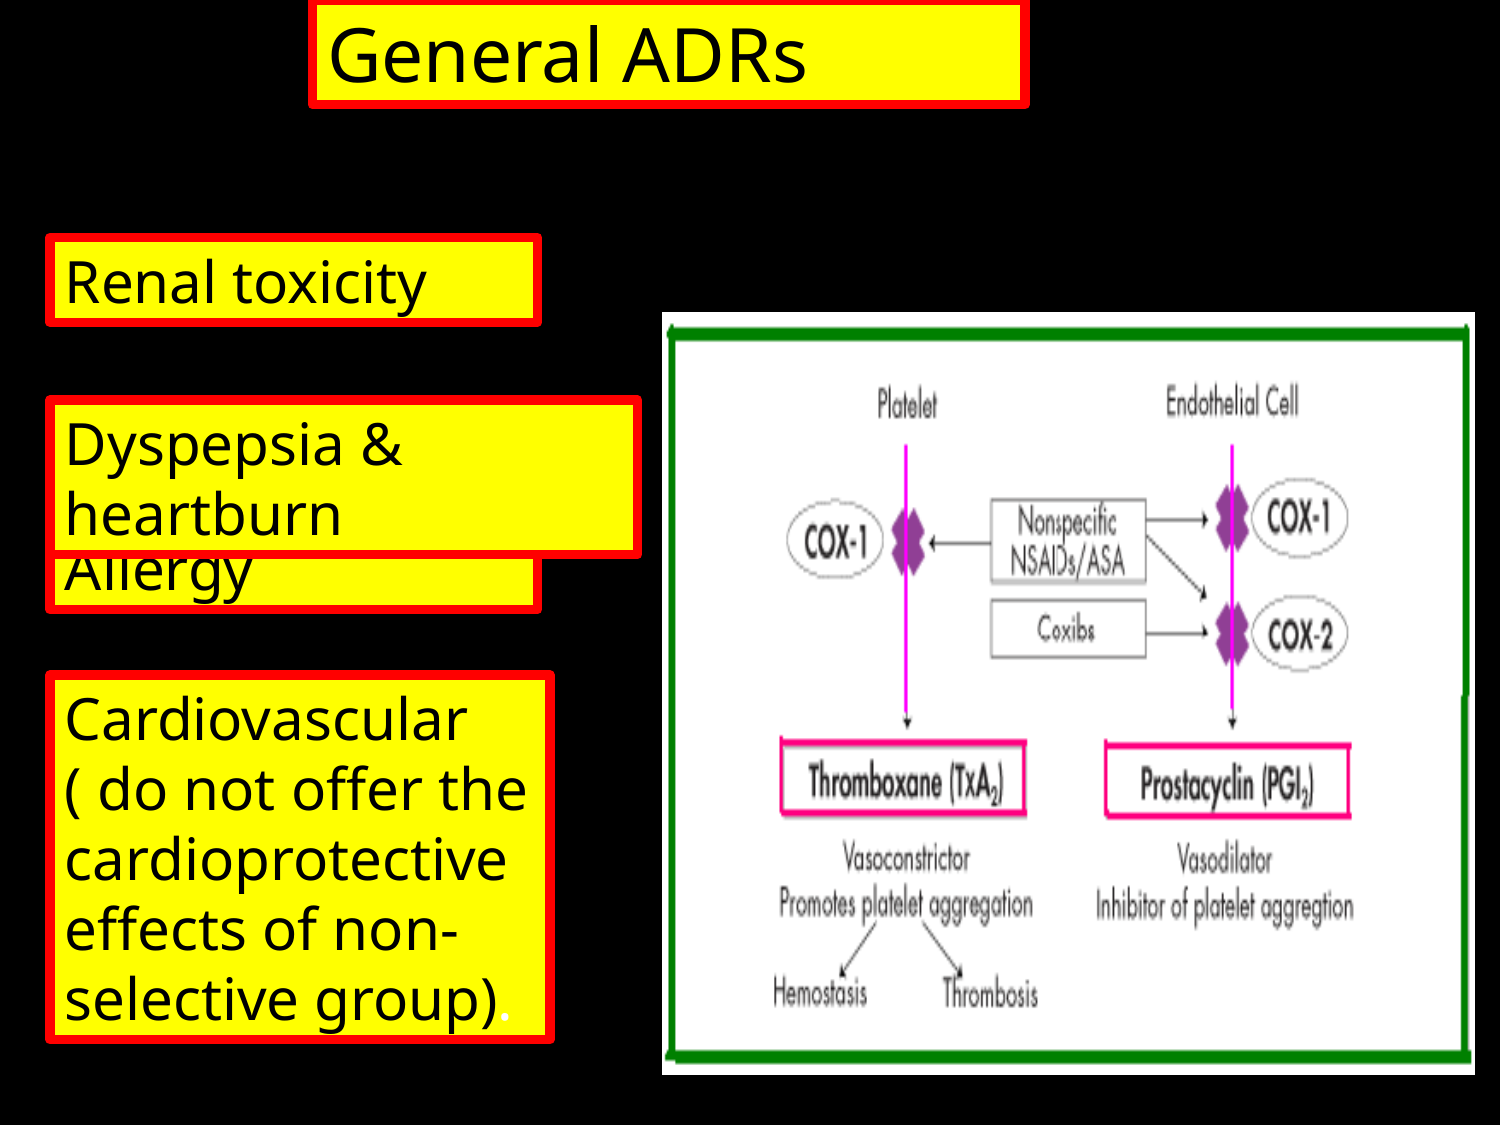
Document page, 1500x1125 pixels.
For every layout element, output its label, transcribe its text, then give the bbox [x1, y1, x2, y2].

text_box General ADRs [312, 0, 1025, 105]
text_box Cardiovascular ( do not offer the cardioprotective effects of non-selective group). [50, 675, 550, 1040]
text_box Dyspepsia & heartburn [49, 399, 638, 555]
text_box Allergy [50, 555, 538, 610]
picture [662, 312, 1475, 1075]
text_box Renal toxicity [50, 237, 538, 323]
